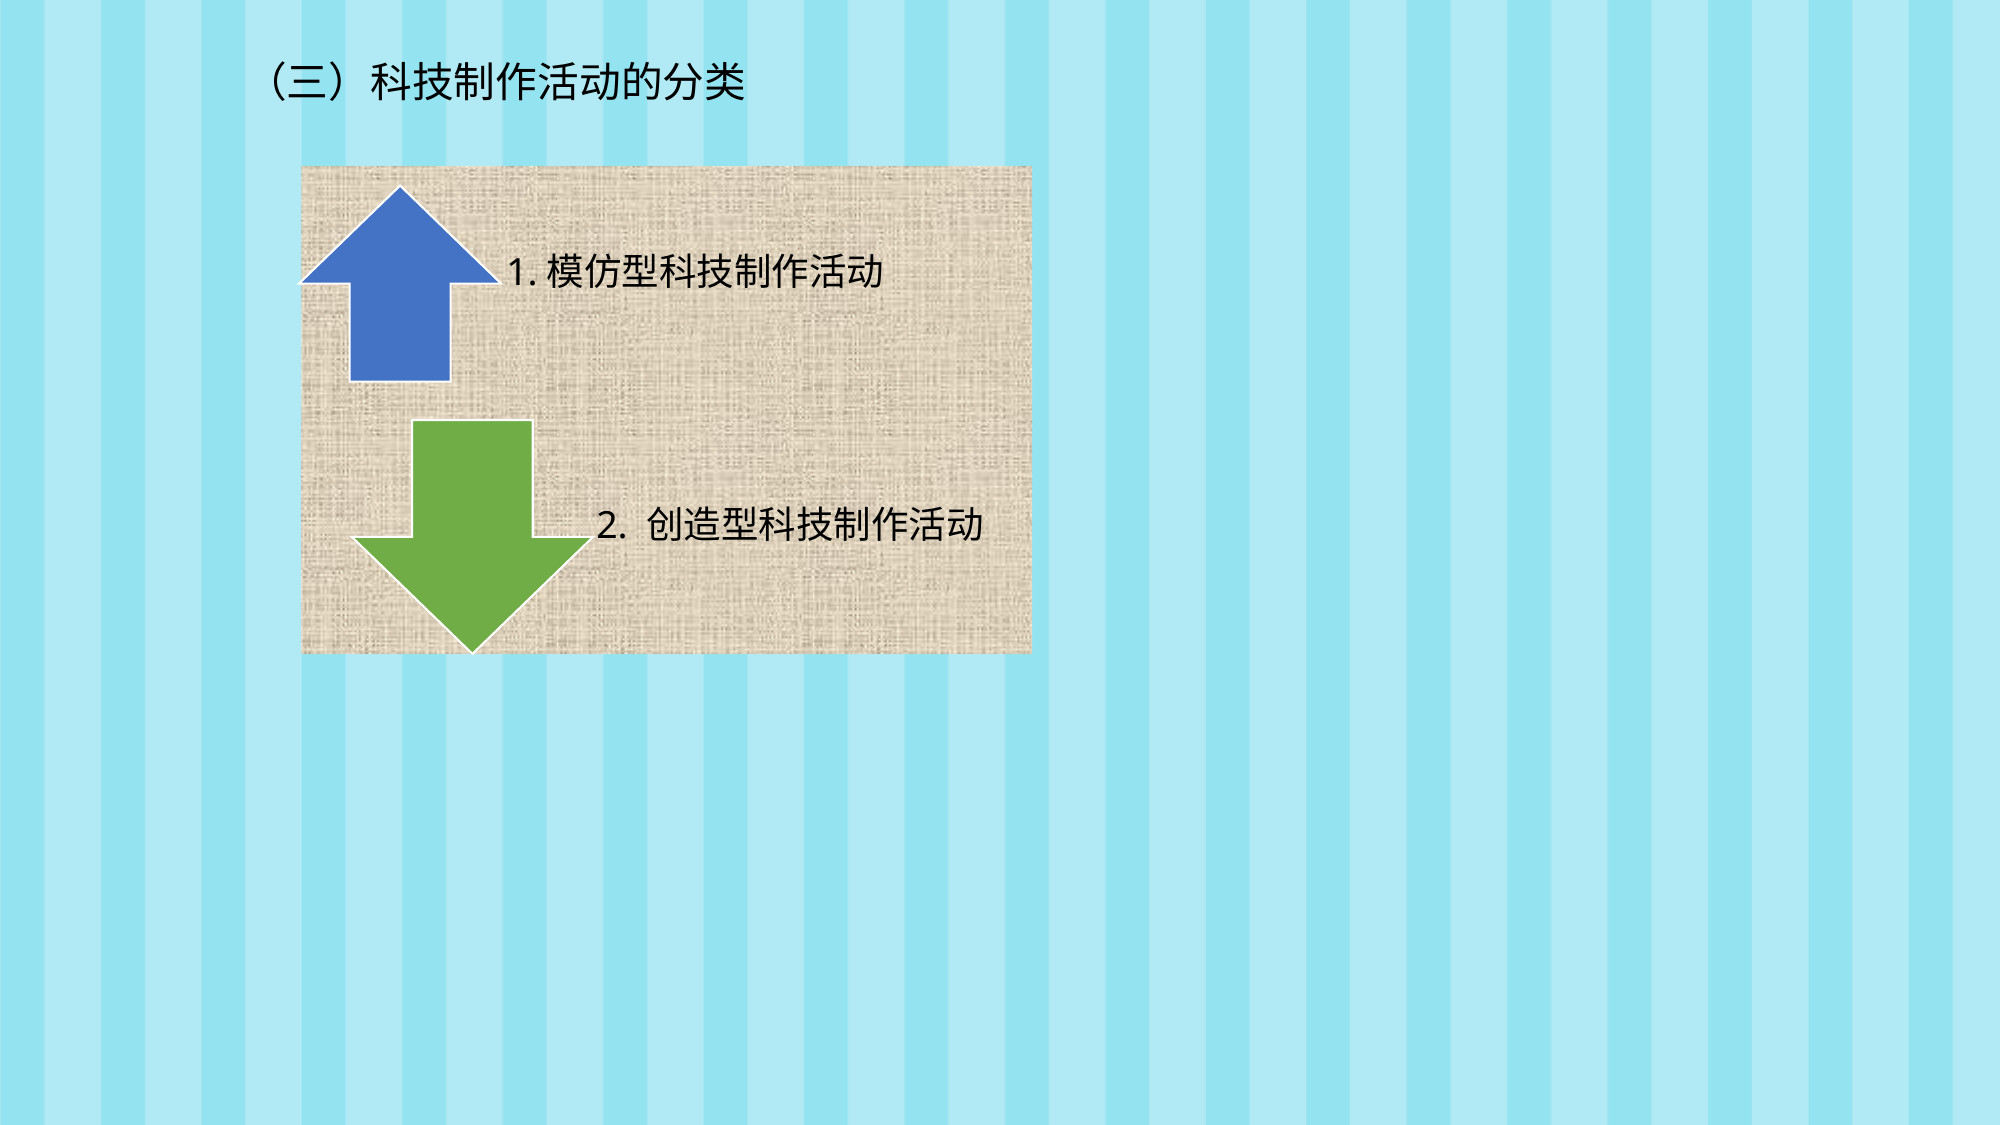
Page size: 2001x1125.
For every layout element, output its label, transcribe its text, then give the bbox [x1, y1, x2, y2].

picture [0, 0, 2000, 1125]
text_box （三）科技制作活动的分类 [230, 48, 770, 114]
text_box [301, 166, 1033, 654]
